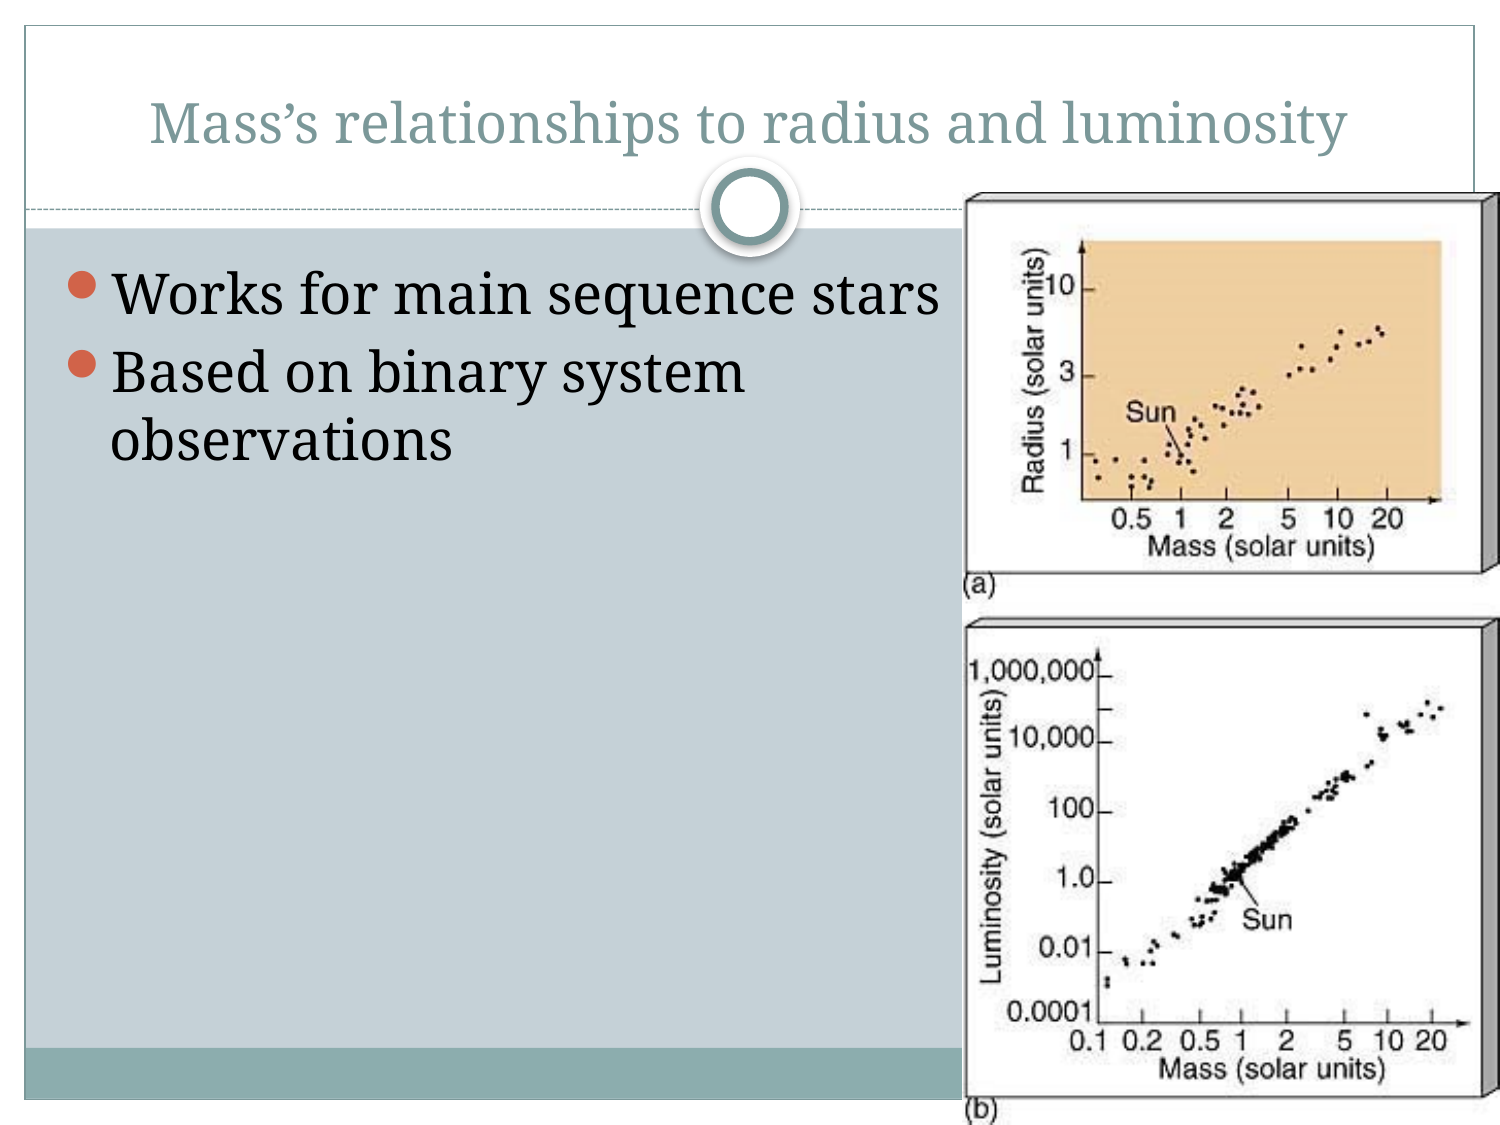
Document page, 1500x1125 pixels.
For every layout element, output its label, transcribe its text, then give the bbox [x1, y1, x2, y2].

picture [962, 191, 1500, 1125]
title Mass’s relationships to radius and luminosity [49, 37, 1450, 162]
list Works for main sequence stars Based on binary system observations [49, 250, 955, 1001]
